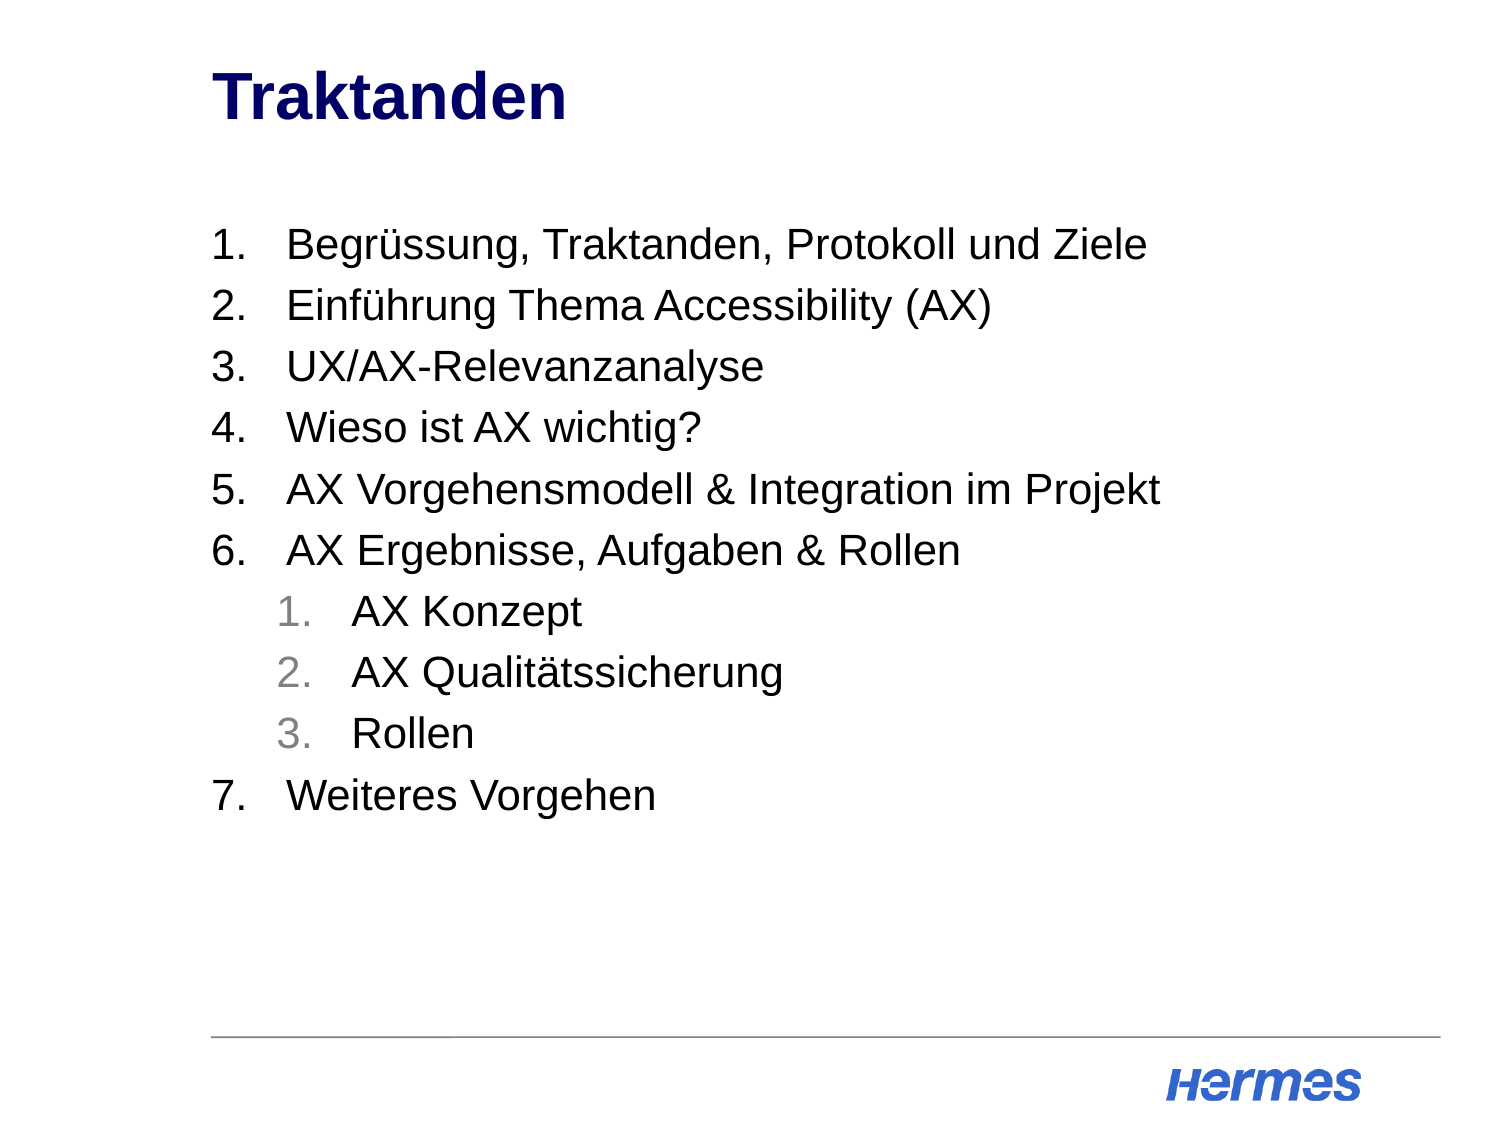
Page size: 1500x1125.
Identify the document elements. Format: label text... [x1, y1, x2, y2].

list Begrüssung, Traktanden, Protokoll und Ziele Einführung Thema Accessibility (AX) UX/AX-Relevanzanalyse Wieso ist AX wichtig? AX Vorgehensmodell & Integration im Projekt AX Ergebnisse, Aufgaben & Rollen AX Konzept AX Qualitätssicherung Rollen Weiteres Vorgehen [210, 215, 1437, 1000]
picture [1166, 1069, 1361, 1101]
title Traktanden [212, 52, 1437, 215]
